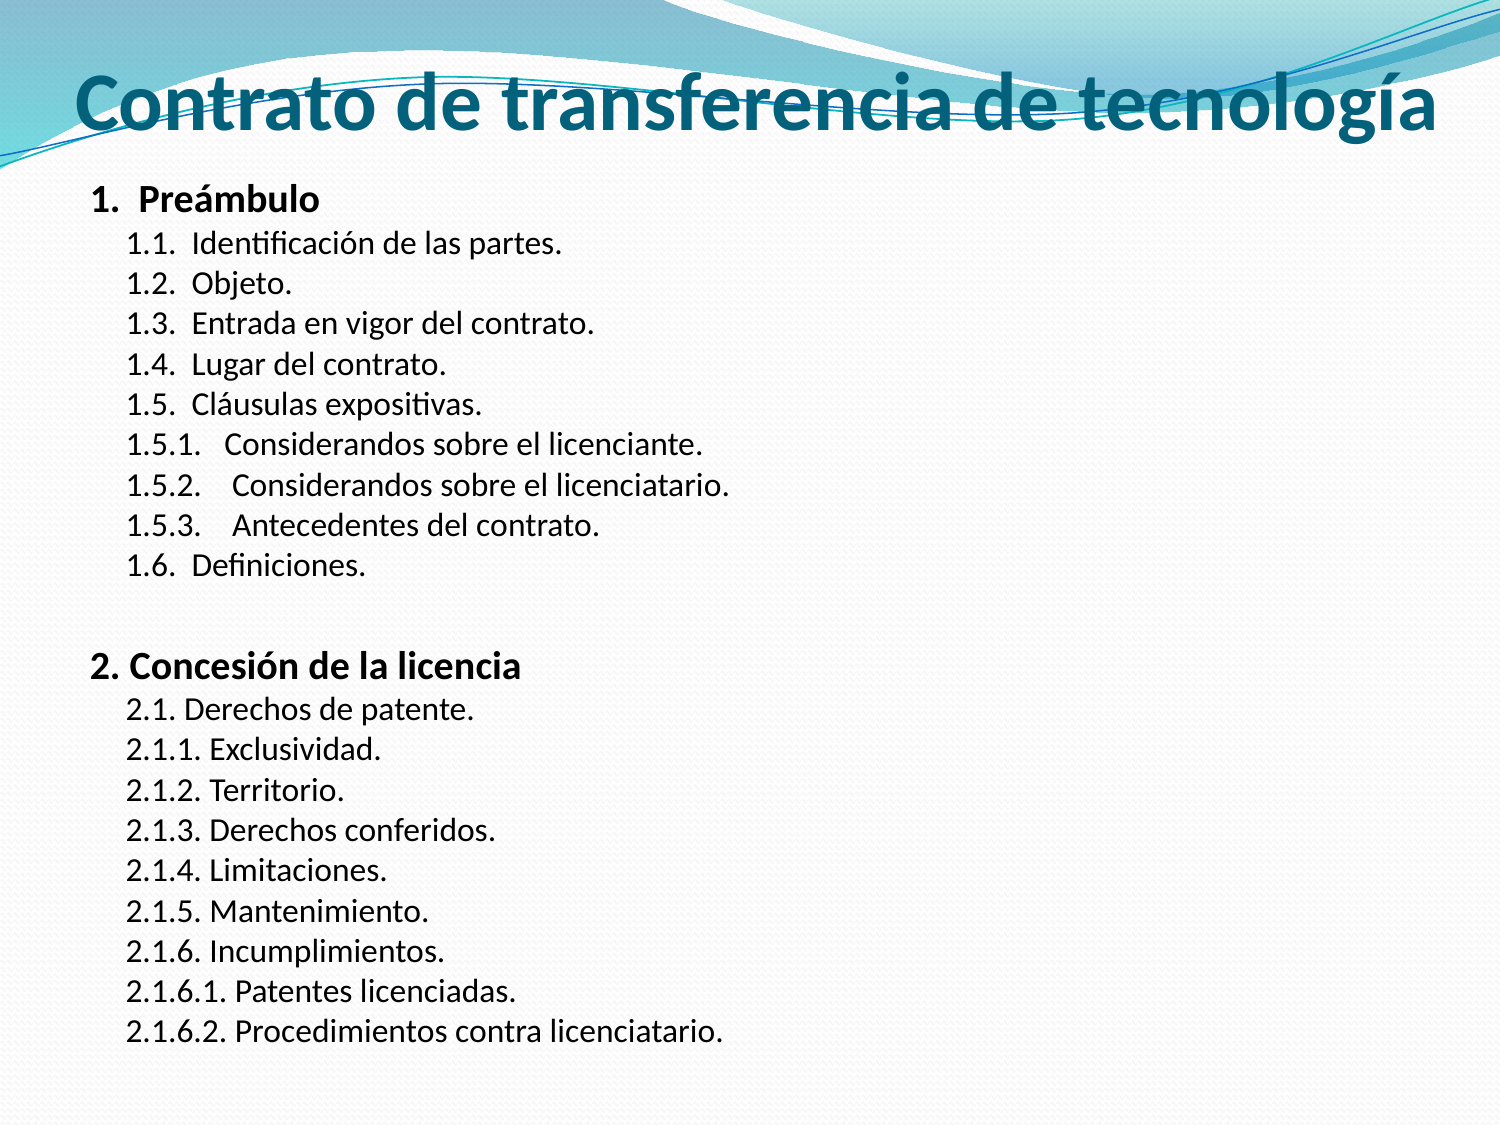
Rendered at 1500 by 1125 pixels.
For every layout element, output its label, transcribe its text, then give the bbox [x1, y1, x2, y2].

list 1. Preámbulo 1.1. Identificación de las partes. 1.2. Objeto. 1.3. Entrada en vigor del contrato. 1.4. Lugar del contrato. 1.5. Cláusulas expositivas. 1.5.1. Considerandos sobre el licenciante. 1.5.2. Considerandos sobre el licenciatario. 1.5.3. Antecedentes del contrato. 1.6. Definiciones. 2. Concesión de la licencia 2.1. Derechos de patente. 2.1.1. Exclusividad. 2.1.2. Territorio. 2.1.3. Derechos conferidos. 2.1.4. Limitaciones. 2.1.5. Mantenimiento. 2.1.6. Incumplimientos. 2.1.6.1. Patentes licenciadas. 2.1.6.2. Procedimientos contra licenciatario. [75, 165, 1425, 1059]
title Contrato de transferencia de tecnología [75, 0, 1471, 148]
